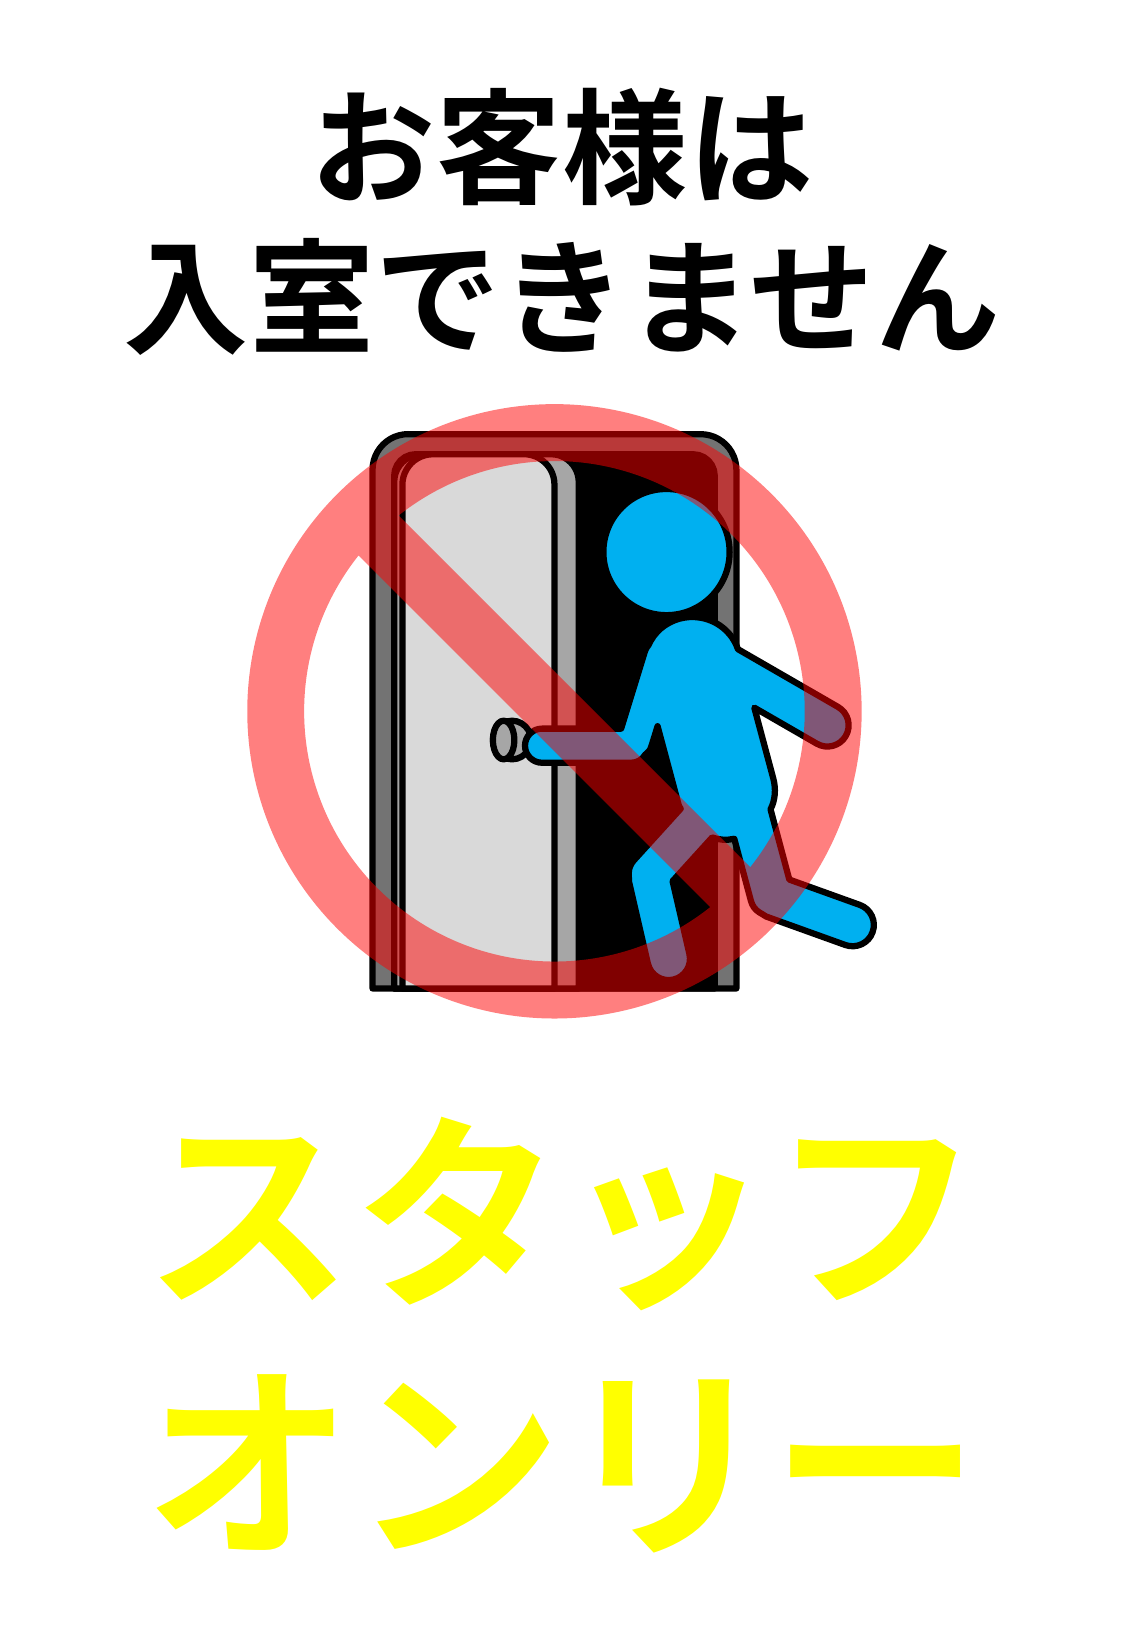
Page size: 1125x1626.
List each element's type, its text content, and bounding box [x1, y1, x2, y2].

text_box お客様は 入室できません [0, 62, 1125, 377]
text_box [246, 403, 875, 1019]
text_box スタッフ オンリー [0, 1076, 1125, 1591]
